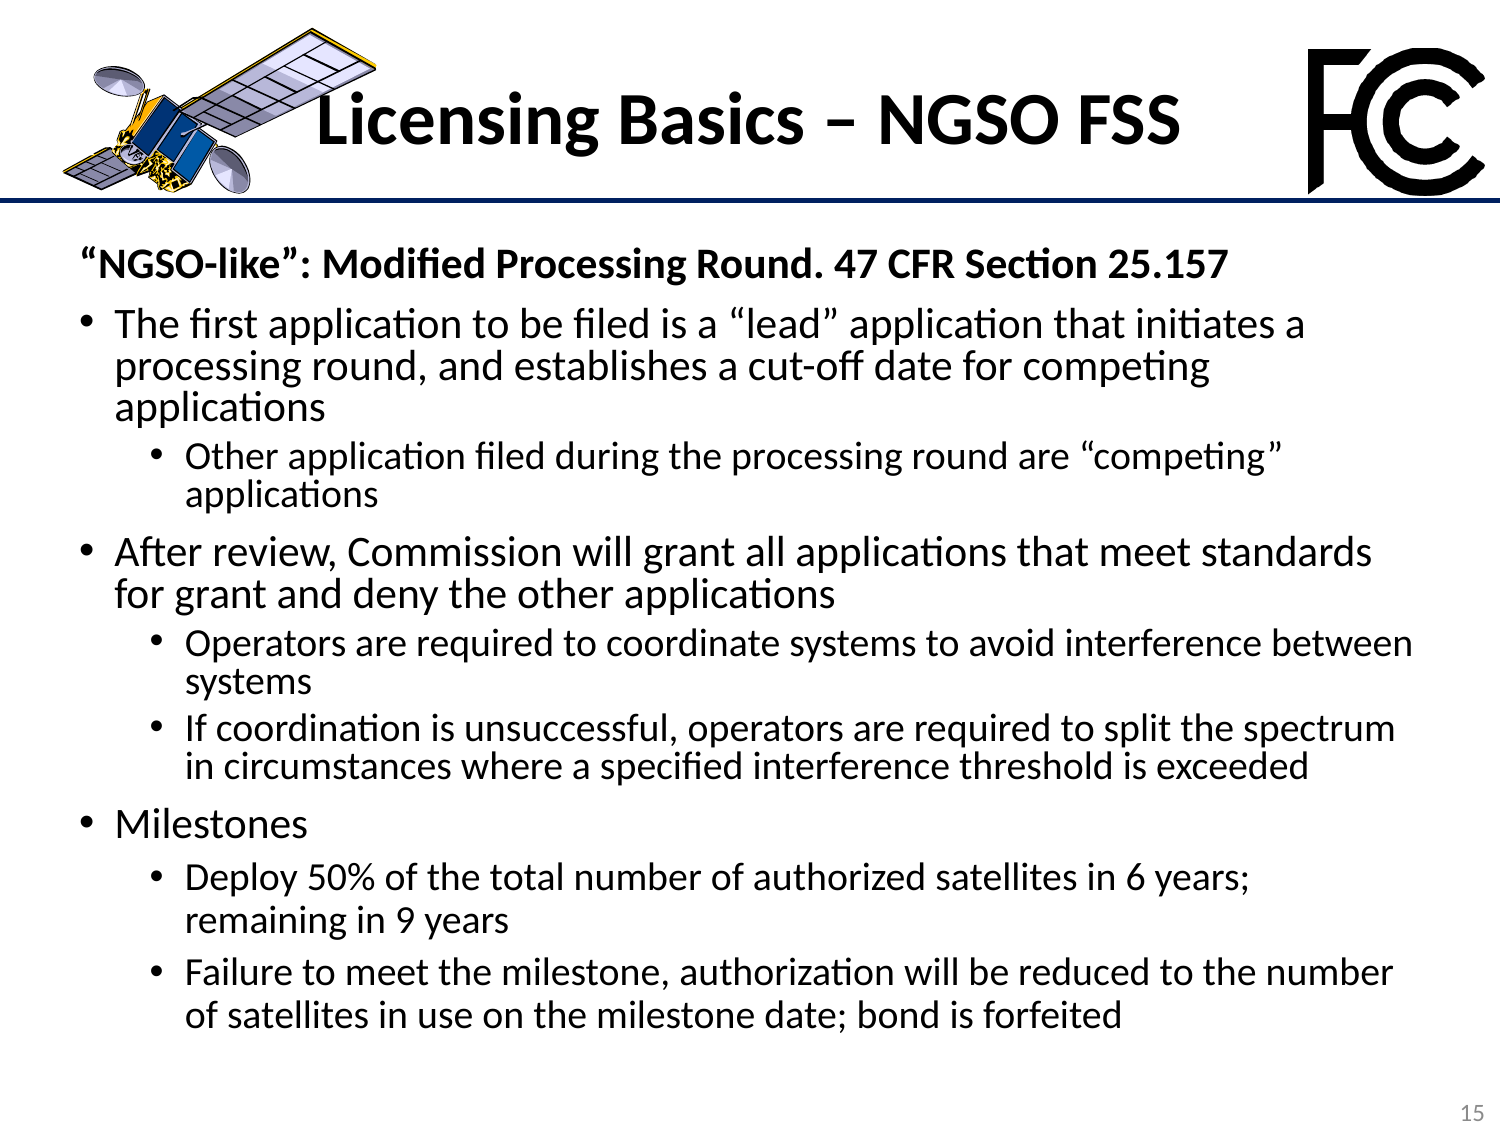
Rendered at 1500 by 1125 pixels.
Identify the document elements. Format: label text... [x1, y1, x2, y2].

title Licensing Basics – NGSO FSS [379, 45, 1397, 196]
list “NGSO-like”: Modified Processing Round. 47 CFR Section 25.157 The first application to be filed is a “lead” application that initiates a processing round, and establishes a cut-off date for competing applications Other application filed during the processing round are “competing” applications After review, Commission will grant all applications that meet standards for grant and deny the other applications Operators are required to coordinate systems to avoid interference between systems If coordination is unsuccessful, operators are required to split the spectrum in circumstances where a specified interference threshold is exceeded Milestones Deploy 50% of the total number of authorized satellites in 6 years; remaining in 9 years Failure to meet the milestone, authorization will be reduced to the number of satellites in use on the milestone date; bond is forfeited [64, 237, 1432, 1056]
slide_number 15 [1162, 1096, 1500, 1125]
picture [1397, 47, 1485, 196]
picture [62, 25, 379, 196]
